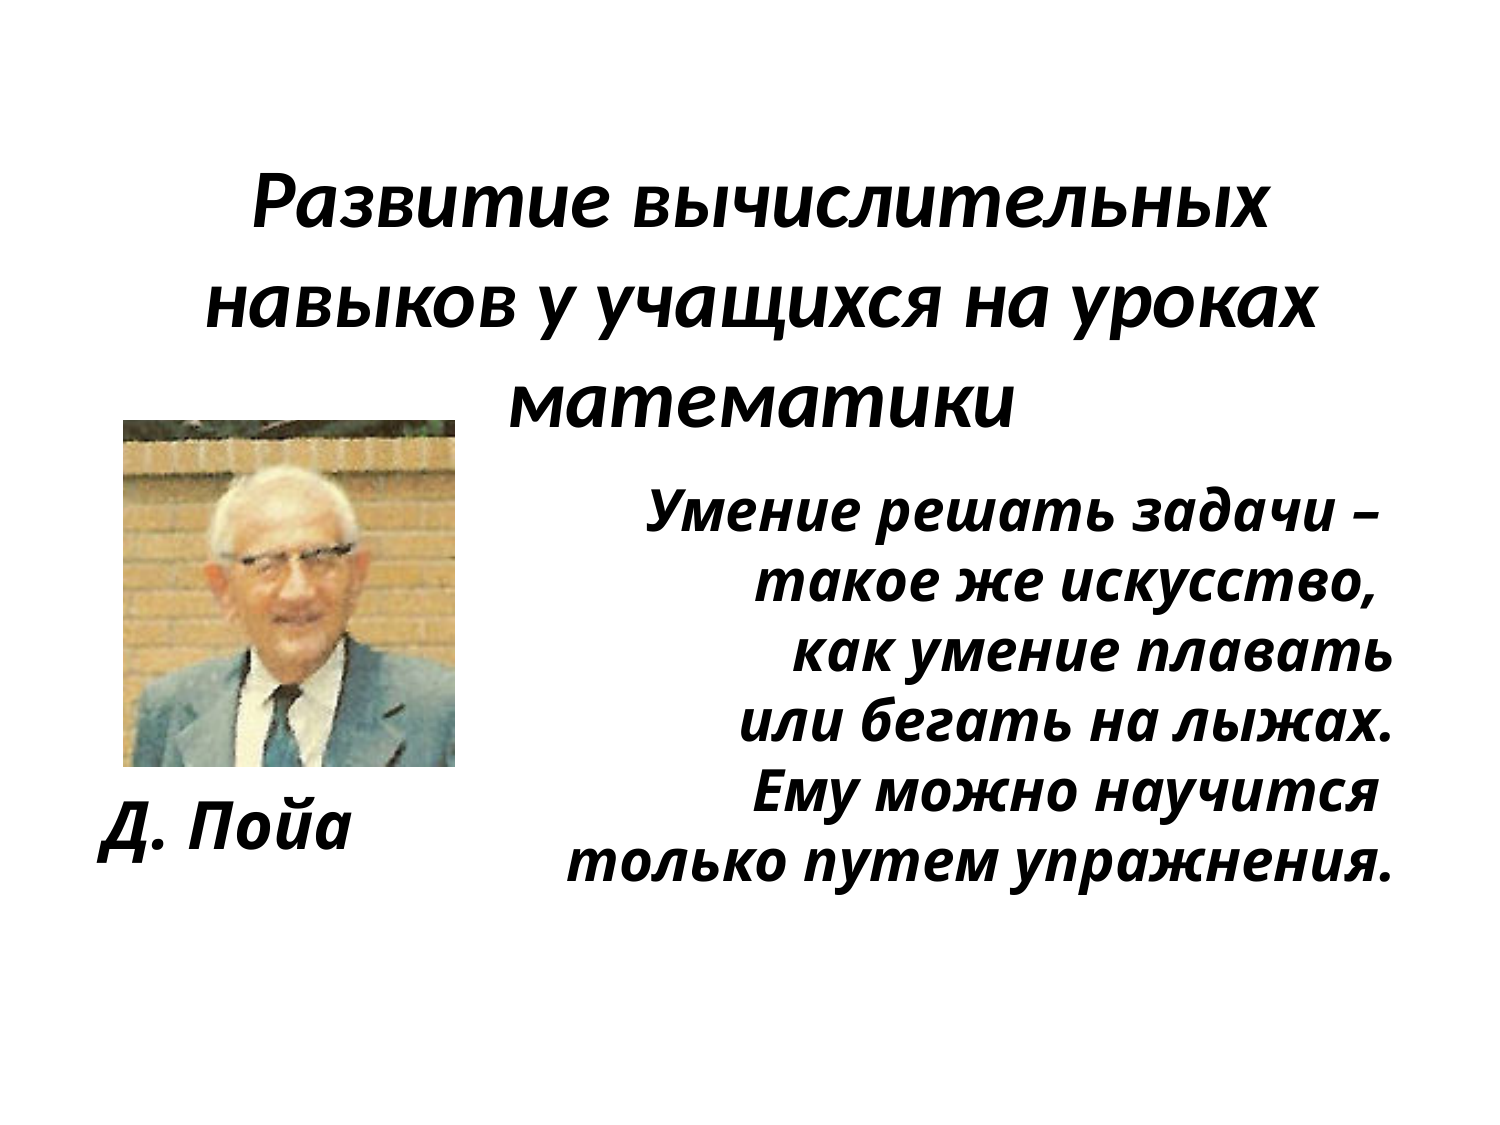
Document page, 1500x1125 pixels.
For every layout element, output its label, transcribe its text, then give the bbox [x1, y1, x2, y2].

picture [123, 420, 455, 768]
title Умение решать задачи – такое же искусство, как умение плавать или бегать на лыжах. Ему можно научится только путем упражнения. [453, 562, 1411, 804]
subtitle Д. Пойа [88, 775, 827, 984]
text_box Развитие вычислительных навыков у учащихся на уроках математики [112, 137, 1412, 452]
